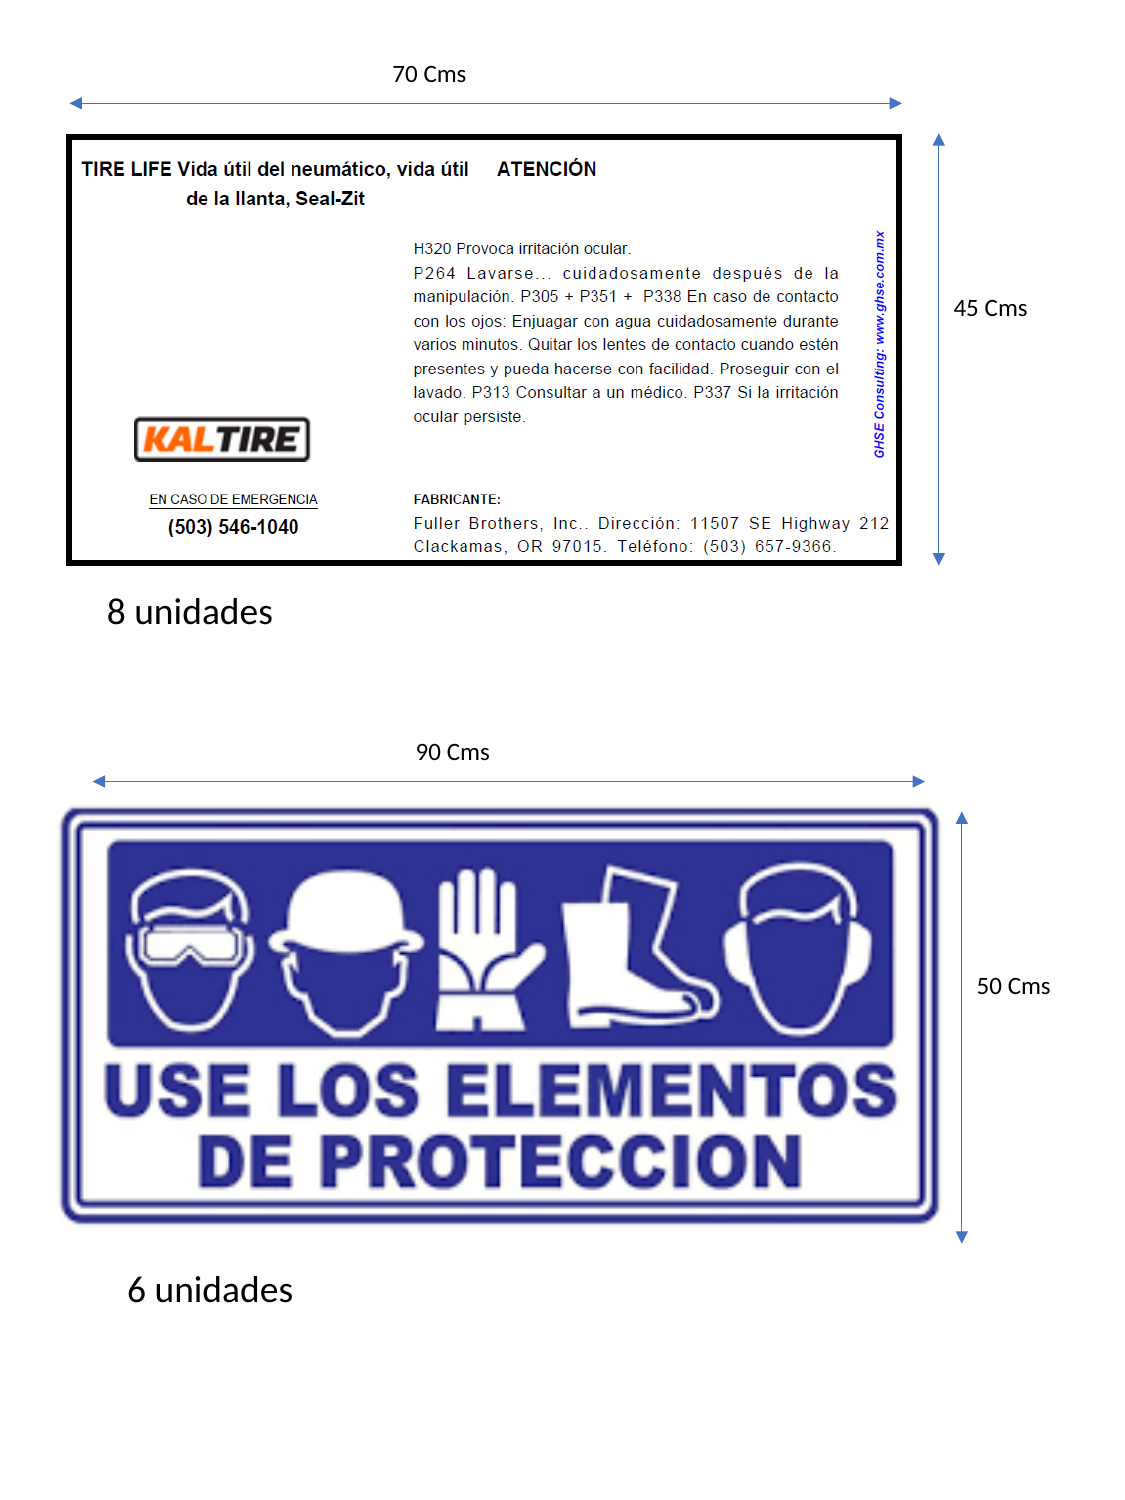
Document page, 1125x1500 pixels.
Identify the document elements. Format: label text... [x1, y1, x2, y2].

text_box 90 Cms [400, 728, 509, 774]
picture [65, 133, 902, 566]
text_box 50 Cms [985, 962, 1112, 1008]
text_box 70 Cms [377, 50, 486, 95]
picture [17, 776, 985, 1258]
text_box 45 Cms [939, 284, 1089, 329]
text_box 6 unidades [112, 1258, 563, 1317]
text_box 8 unidades [92, 580, 543, 640]
